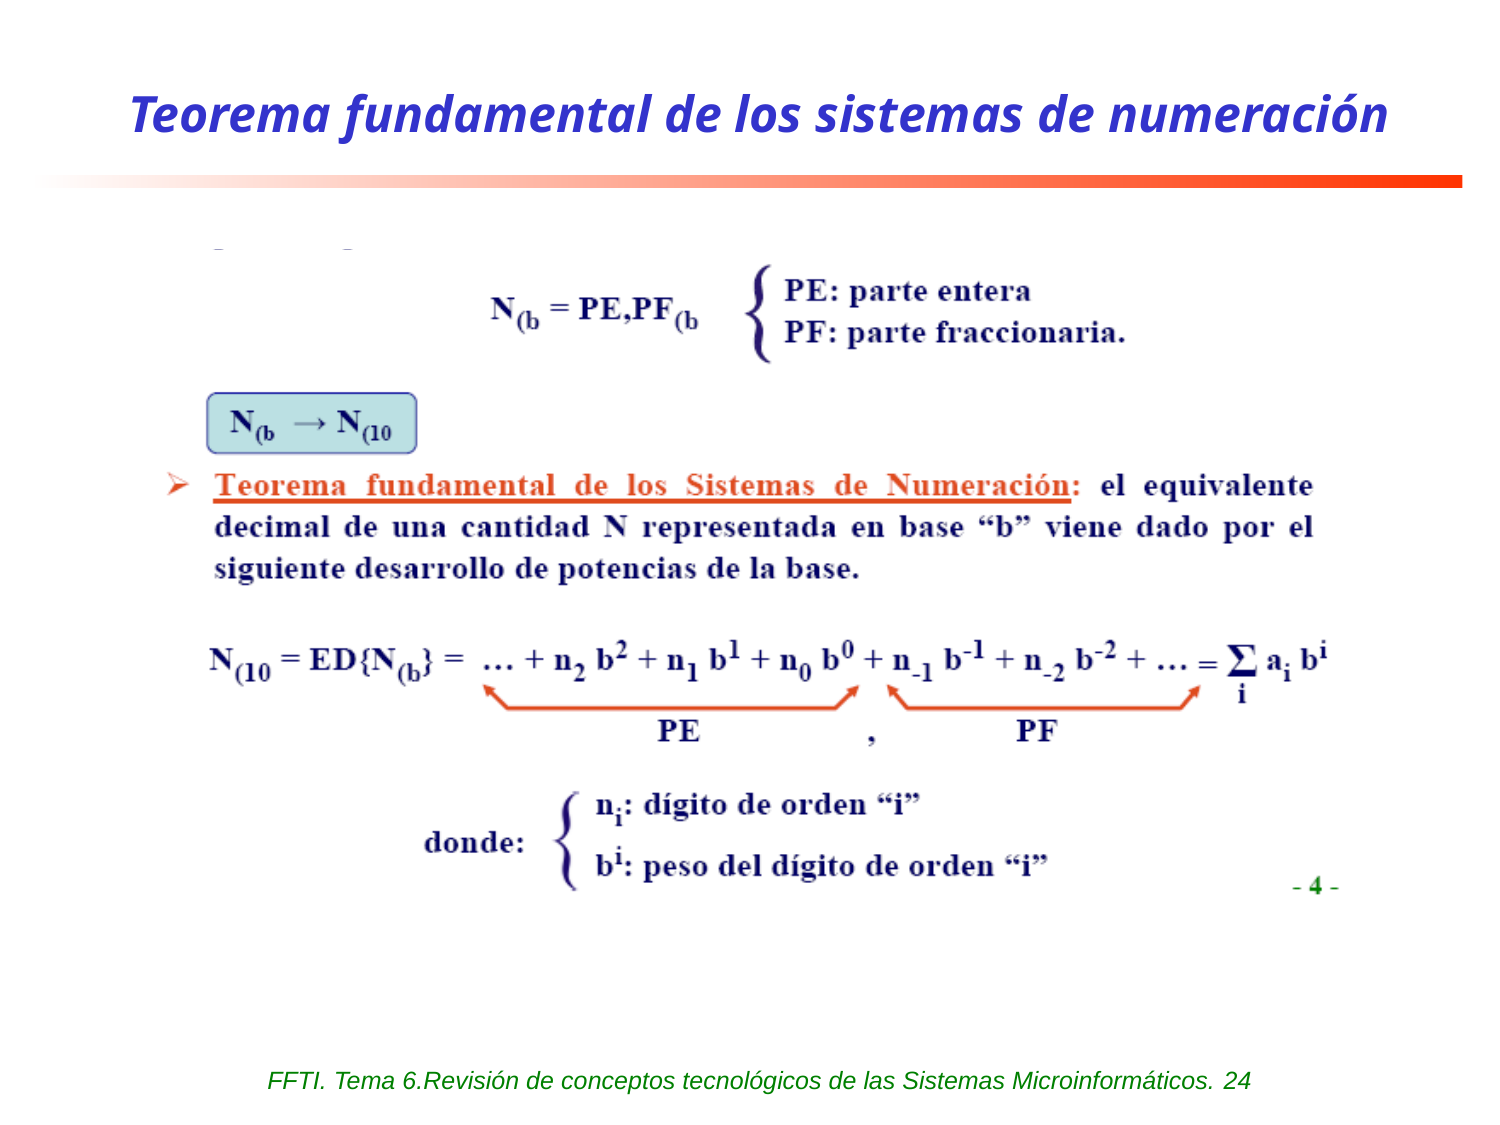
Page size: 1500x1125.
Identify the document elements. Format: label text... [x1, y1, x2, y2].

title Teorema fundamental de los sistemas de numeración [68, 49, 1451, 176]
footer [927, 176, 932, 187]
table_cell 1 [843, 176, 847, 187]
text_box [759, 176, 763, 187]
picture [154, 249, 1369, 898]
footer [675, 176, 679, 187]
footer FFTI. Tema 6.Revisión de conceptos tecnológicos de las Sistemas Microinformáticos. 24 [68, 1056, 1451, 1103]
